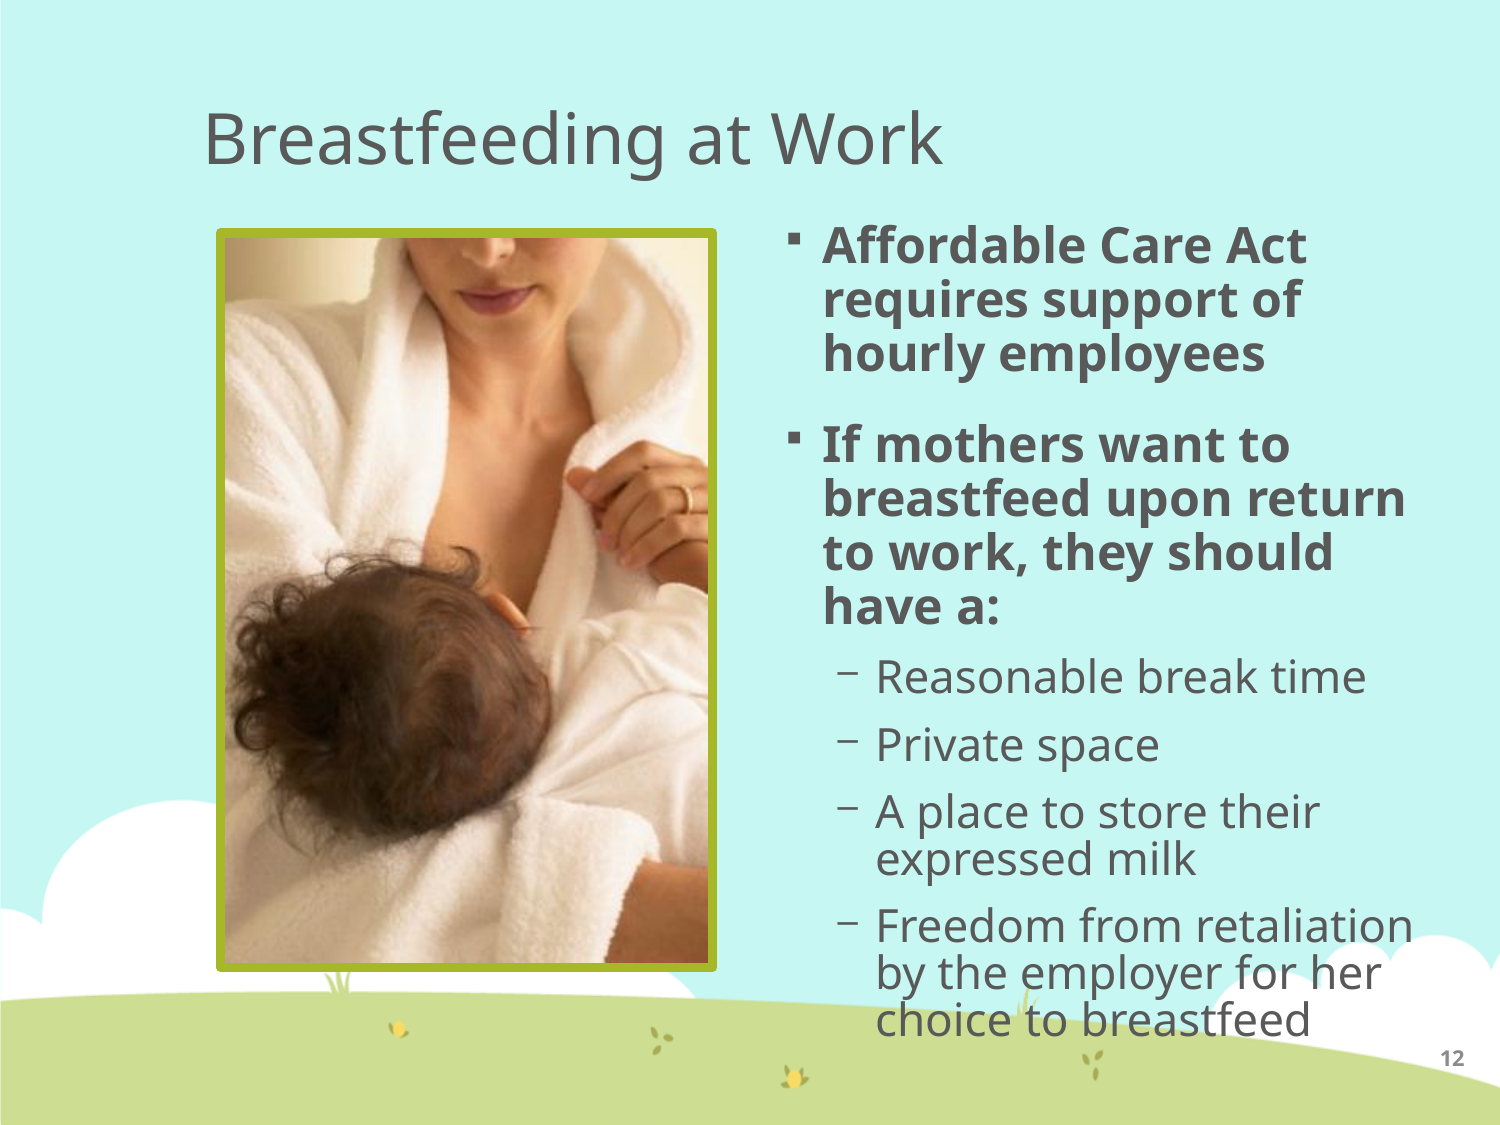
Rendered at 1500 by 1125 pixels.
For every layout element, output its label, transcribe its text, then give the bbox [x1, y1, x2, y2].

title Breastfeeding at Work [187, 50, 1500, 188]
list Affordable Care Act requires support of hourly employees If mothers want to breastfeed upon return to work, they should have a: Reasonable break time Private space A place to store their expressed milk Freedom from retaliation by the employer for her choice to breastfeed [762, 212, 1475, 1075]
picture [0, 0, 1500, 1125]
slide_number 12 [1424, 1030, 1491, 1088]
